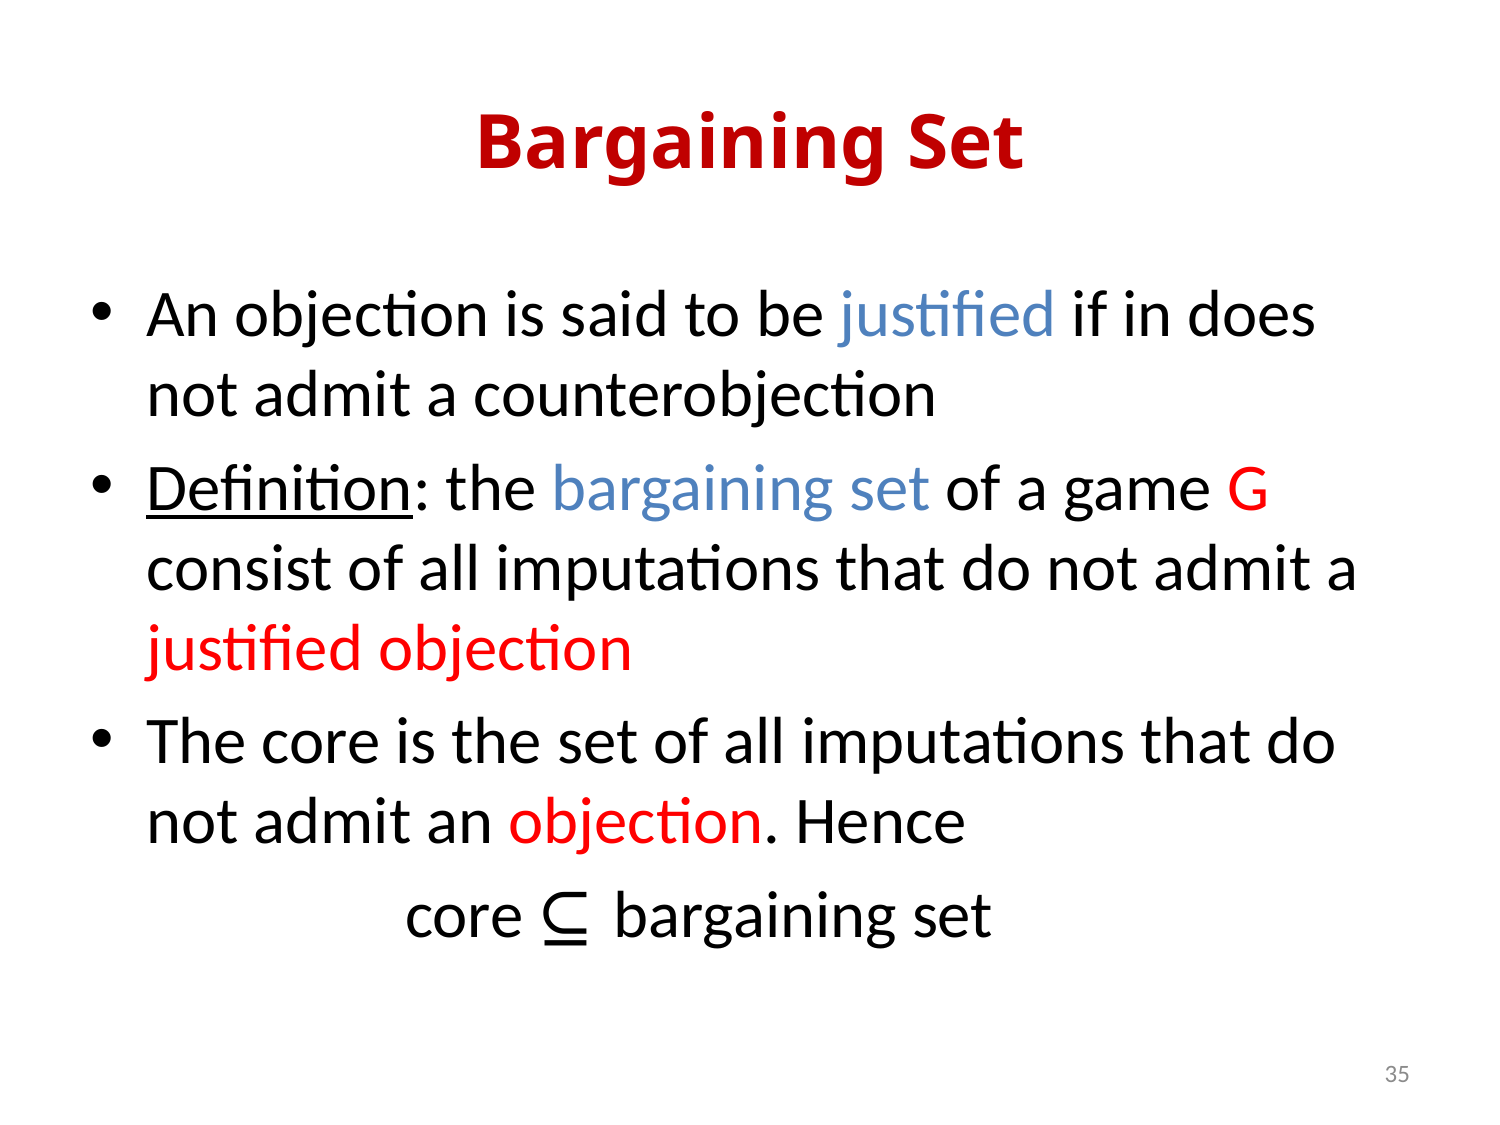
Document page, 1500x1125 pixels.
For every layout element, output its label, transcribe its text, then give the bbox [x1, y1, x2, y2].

title Bargaining Set [75, 45, 1425, 233]
slide_number 35 [1074, 1042, 1425, 1103]
list An objection is said to be justified if in does not admit a counterobjection Definition: the bargaining set of a game G consist of all imputations that do not admit a justified objection The core is the set of all imputations that do not admit an objection. Hence core ⊆ bargaining set [75, 262, 1425, 1083]
